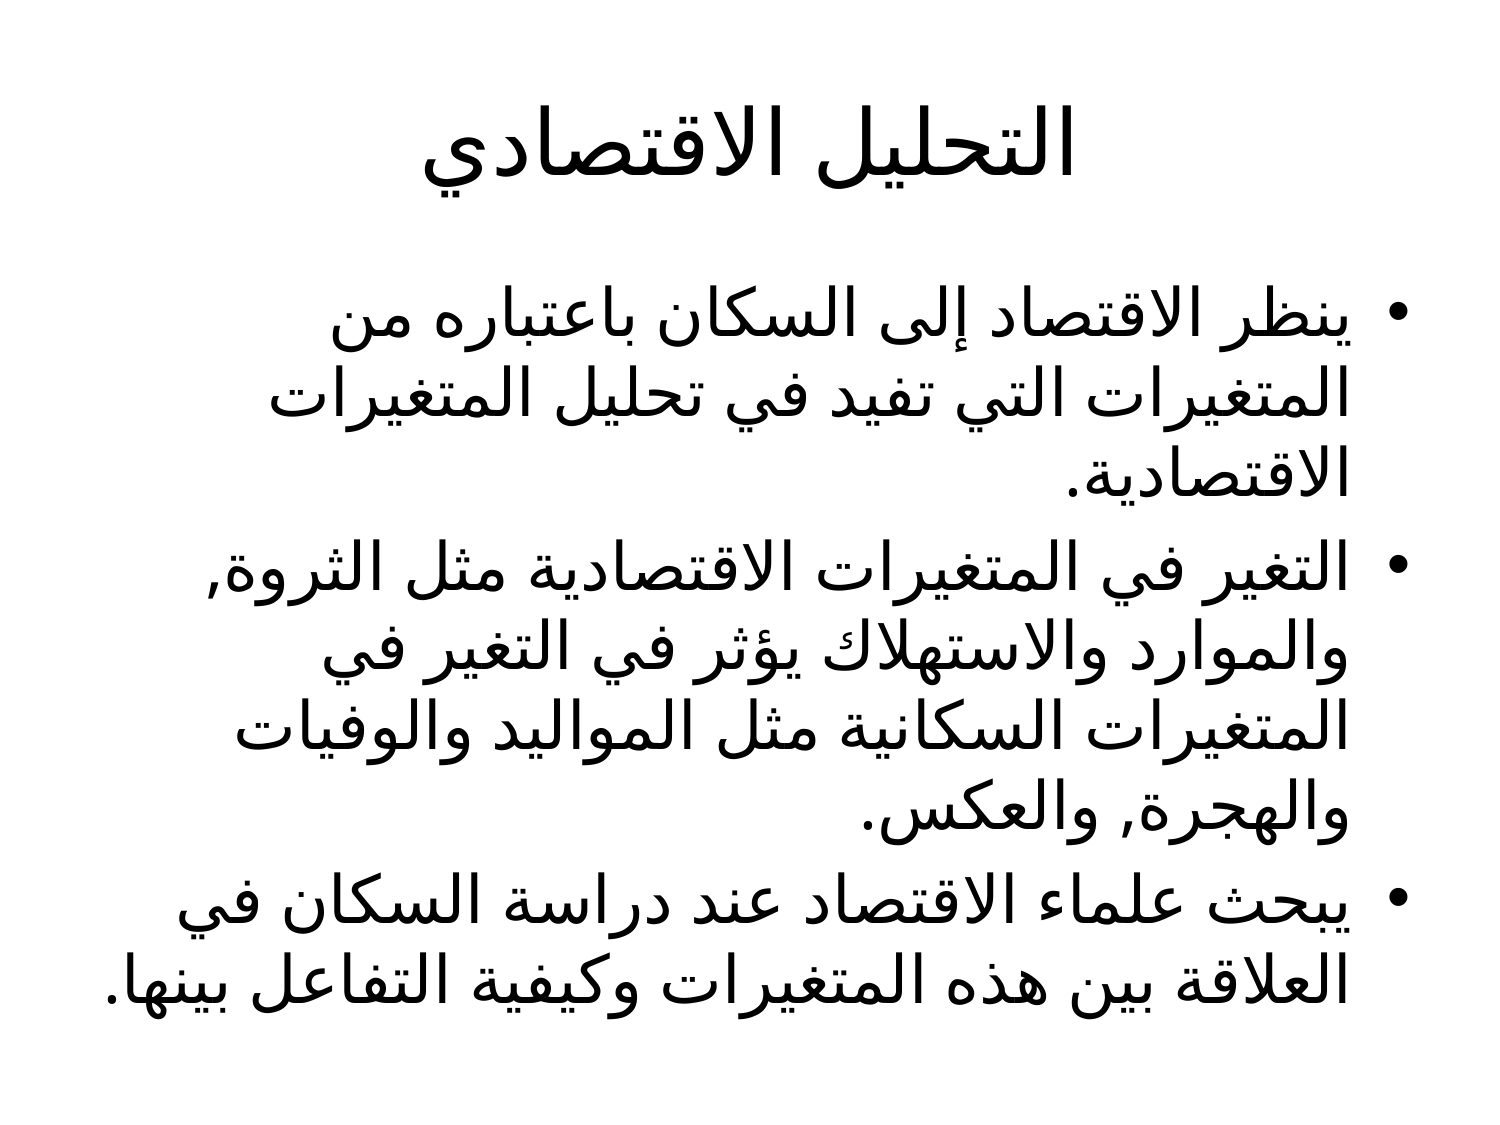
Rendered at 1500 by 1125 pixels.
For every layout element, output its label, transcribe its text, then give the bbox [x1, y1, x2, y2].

list ينظر الاقتصاد إلى السكان باعتباره من المتغيرات التي تفيد في تحليل المتغيرات الاقتصادية. التغير في المتغيرات الاقتصادية مثل الثروة, والموارد والاستهلاك يؤثر في التغير في المتغيرات السكانية مثل المواليد والوفيات والهجرة, والعكس. يبحث علماء الاقتصاد عند دراسة السكان في العلاقة بين هذه المتغيرات وكيفية التفاعل بينها. [75, 262, 1425, 1005]
title التحليل الاقتصادي [75, 45, 1425, 233]
